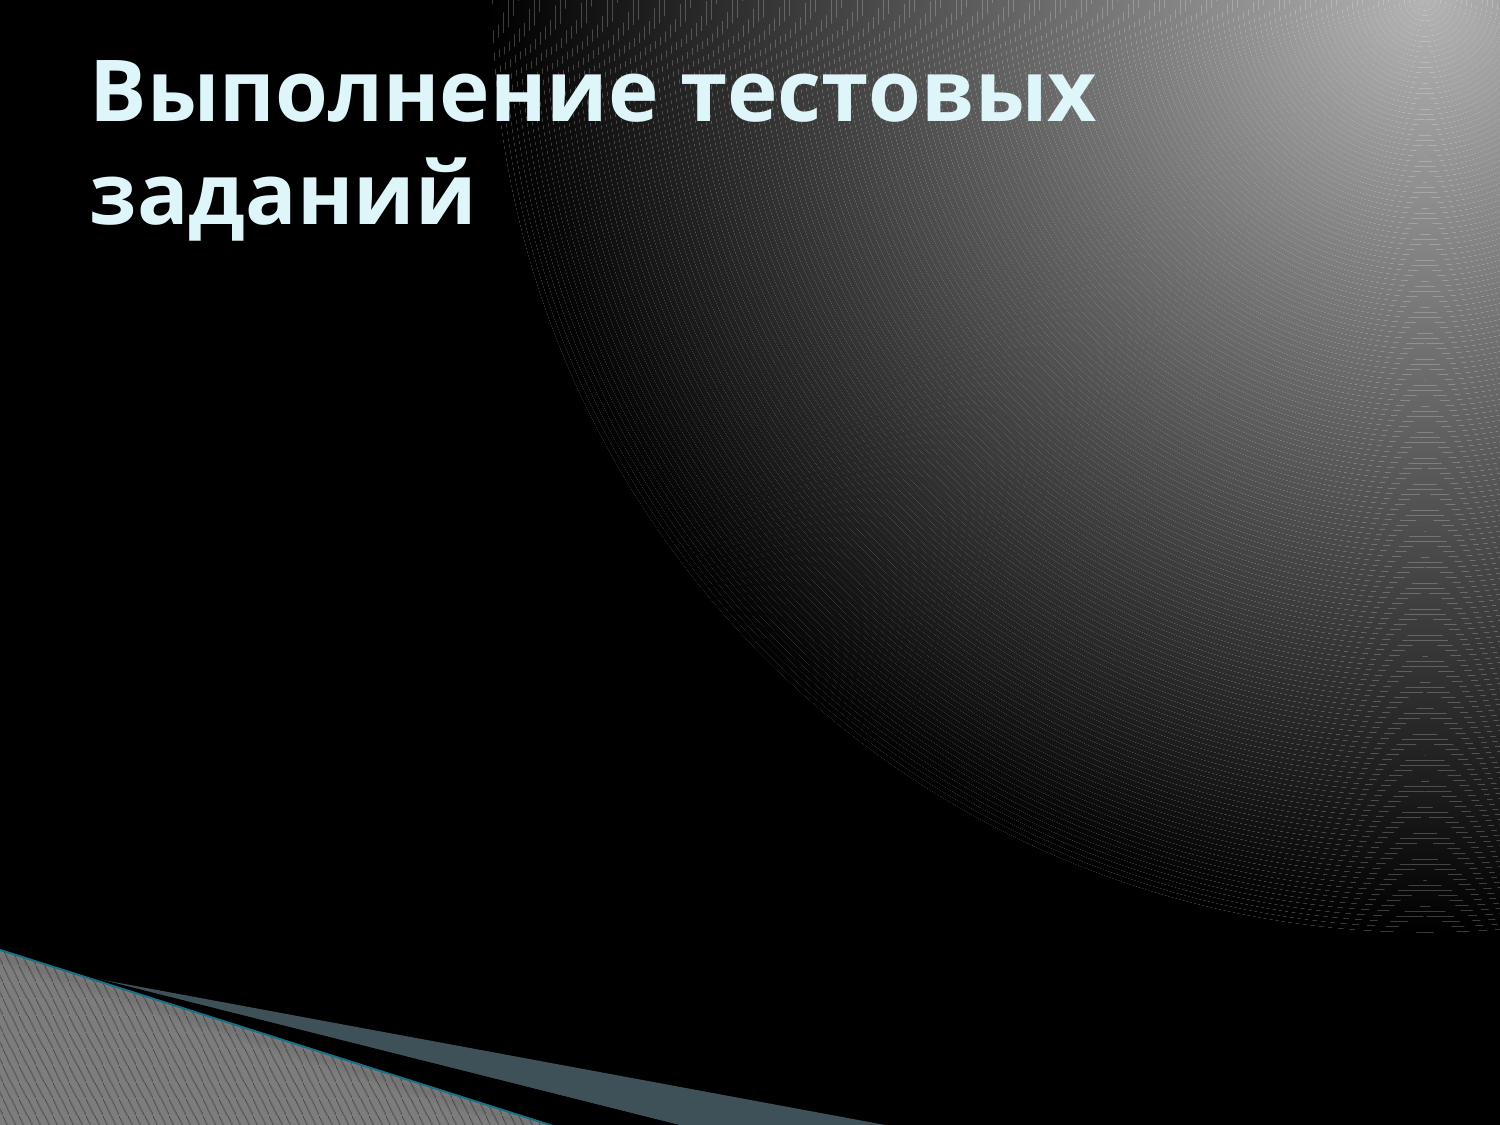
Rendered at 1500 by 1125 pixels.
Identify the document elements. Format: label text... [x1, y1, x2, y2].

picture [0, 952, 543, 1125]
title Выполнение тестовых заданий [75, 45, 1425, 233]
